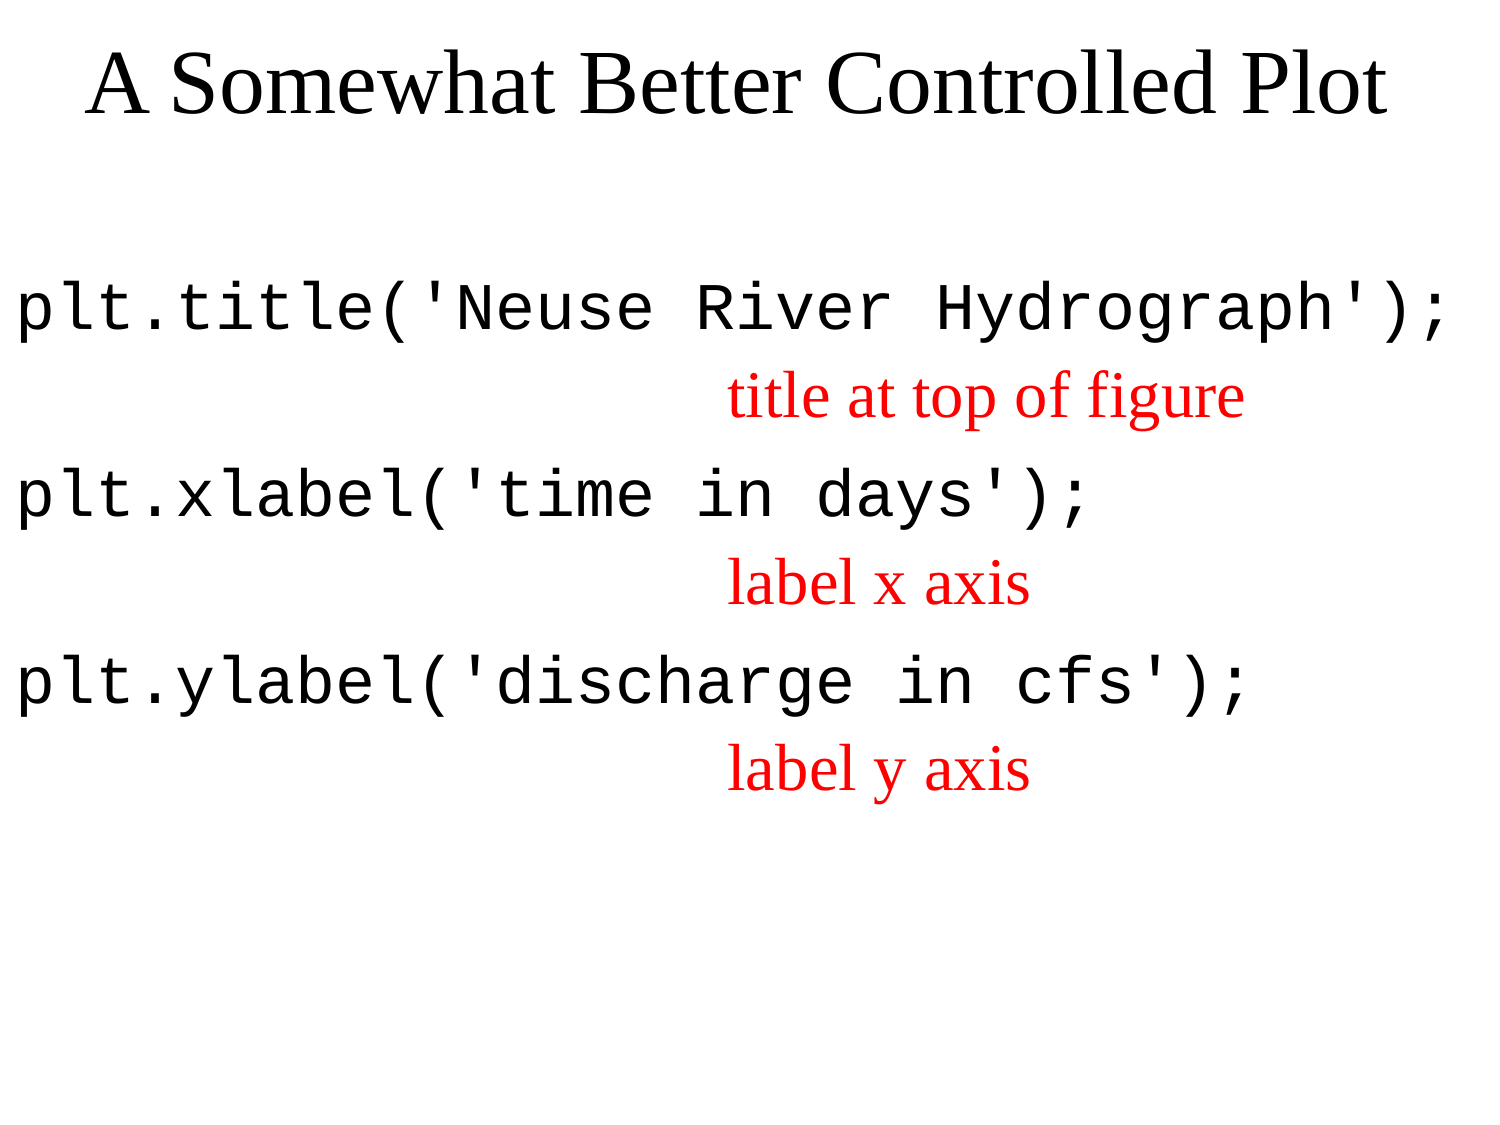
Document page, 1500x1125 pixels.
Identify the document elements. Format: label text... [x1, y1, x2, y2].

list plt.title('Neuse River Hydrograph'); plt.xlabel('time in days'); plt.ylabel('discharge in cfs'); [0, 162, 1500, 1038]
text_box A Somewhat Better Controlled Plot [62, 26, 1413, 127]
text_box title at top of figure label x axis label y axis [712, 249, 1500, 1125]
